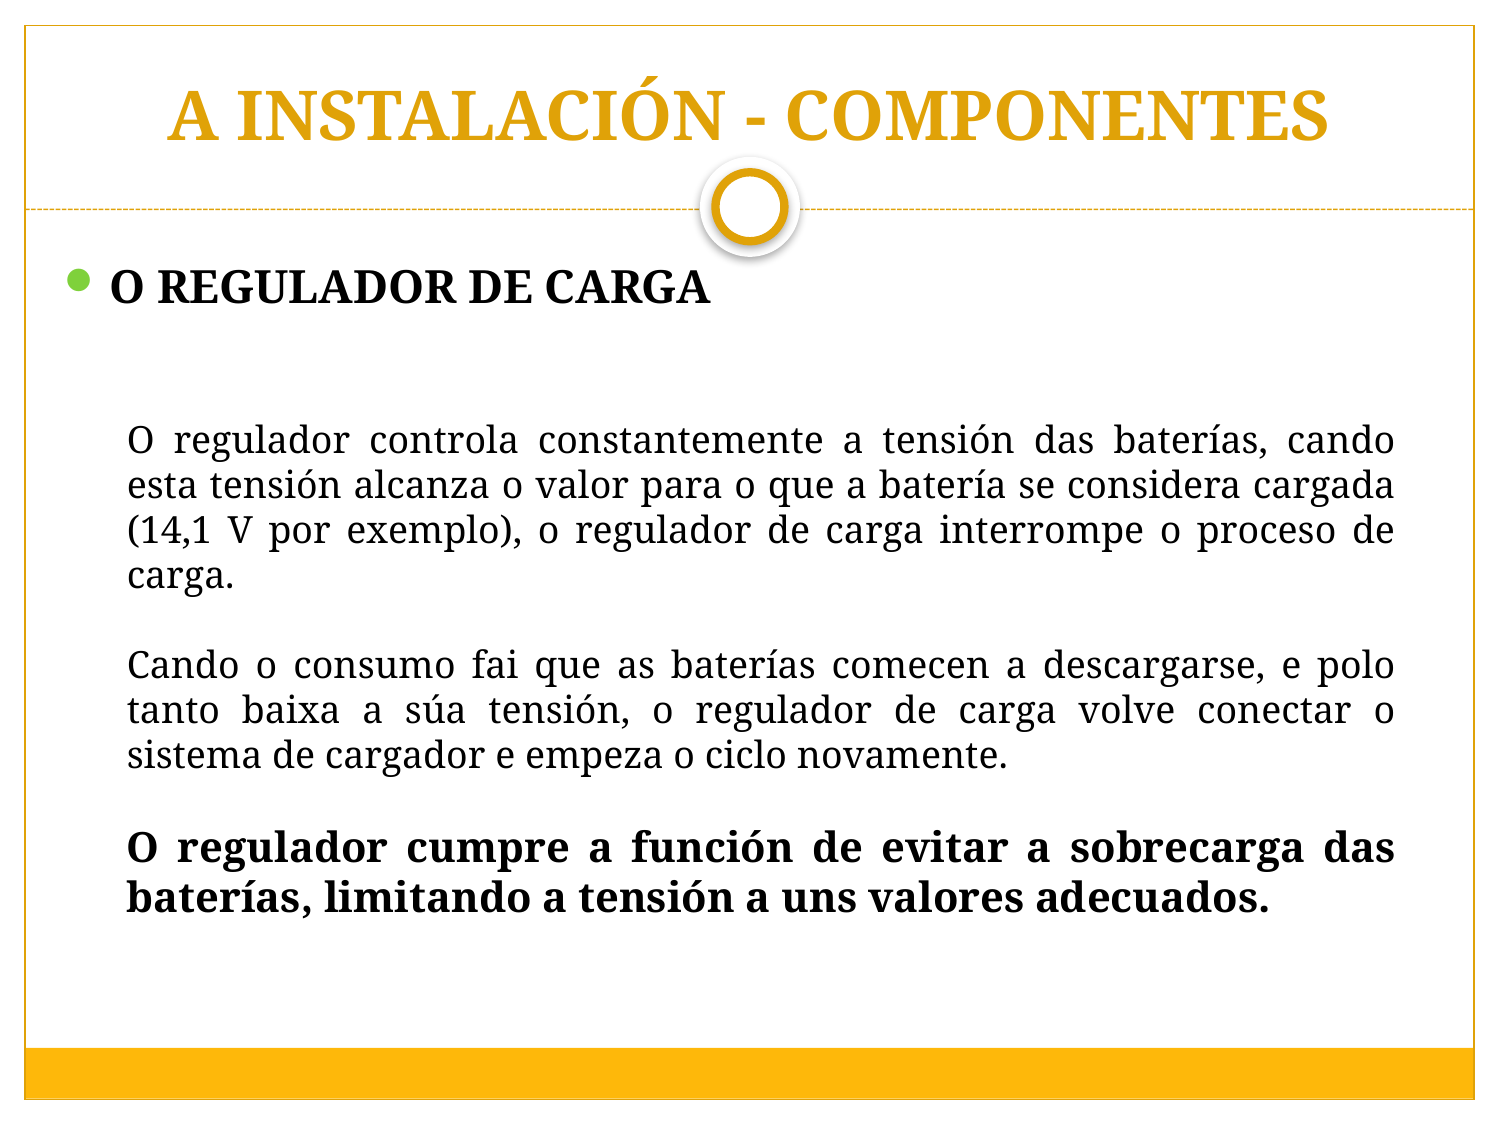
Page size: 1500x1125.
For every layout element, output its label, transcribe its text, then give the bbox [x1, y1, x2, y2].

list O REGULADOR DE CARGA [49, 250, 1445, 1001]
text_box O regulador controla constantemente a tensión das baterías, cando esta tensión alcanza o valor para o que a batería se considera cargada (14,1 V por exemplo), o regulador de carga interrompe o proceso de carga. Cando o consumo fai que as baterías comecen a descargarse, e polo tanto baixa a súa tensión, o regulador de carga volve conectar o sistema de cargador e empeza o ciclo novamente. O regulador cumpre a función de evitar a sobrecarga das baterías, limitando a tensión a uns valores adecuados. [112, 408, 1412, 929]
title A INSTALACIÓN - COMPONENTES [49, 37, 1450, 162]
